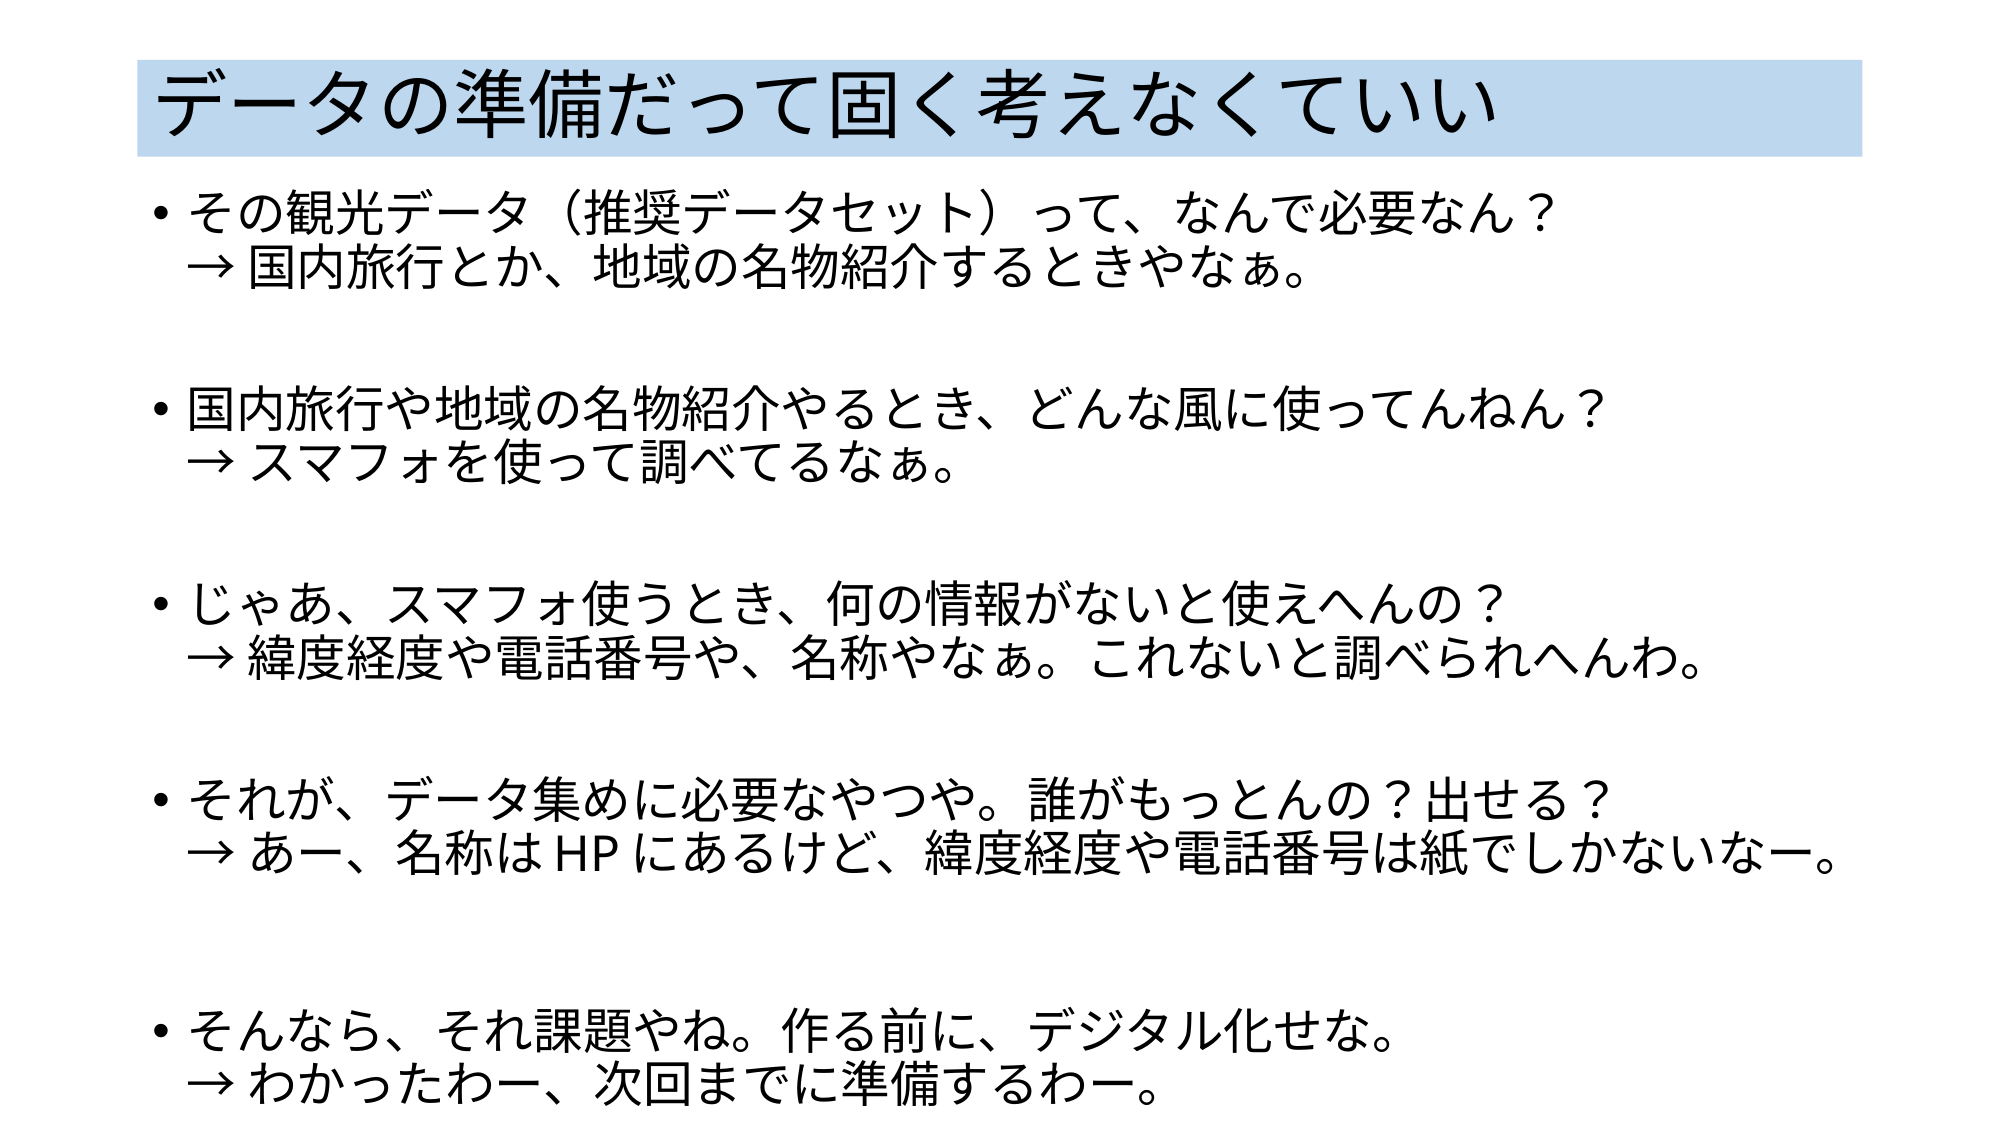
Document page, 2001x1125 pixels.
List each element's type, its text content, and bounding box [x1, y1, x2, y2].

list その観光データ（推奨データセット）って、なんで必要なん？ → 国内旅行とか、地域の名物紹介するときやなぁ。 国内旅行や地域の名物紹介やるとき、どんな風に使ってんねん？ → スマフォを使って調べてるなぁ。 じゃあ、スマフォ使うとき、何の情報がないと使えへんの？ → 緯度経度や電話番号や、名称やなぁ。これないと調べられへんわ。 それが、データ集めに必要なやつや。誰がもっとんの？出せる？ → あー、名称はHPにあるけど、緯度経度や電話番号は紙でしかないなー。 そんなら、それ課題やね。作る前に、デジタル化せな。 → わかったわー、次回までに準備するわー。 [137, 181, 1863, 1125]
title データの準備だって固く考えなくていい [137, 59, 1863, 157]
